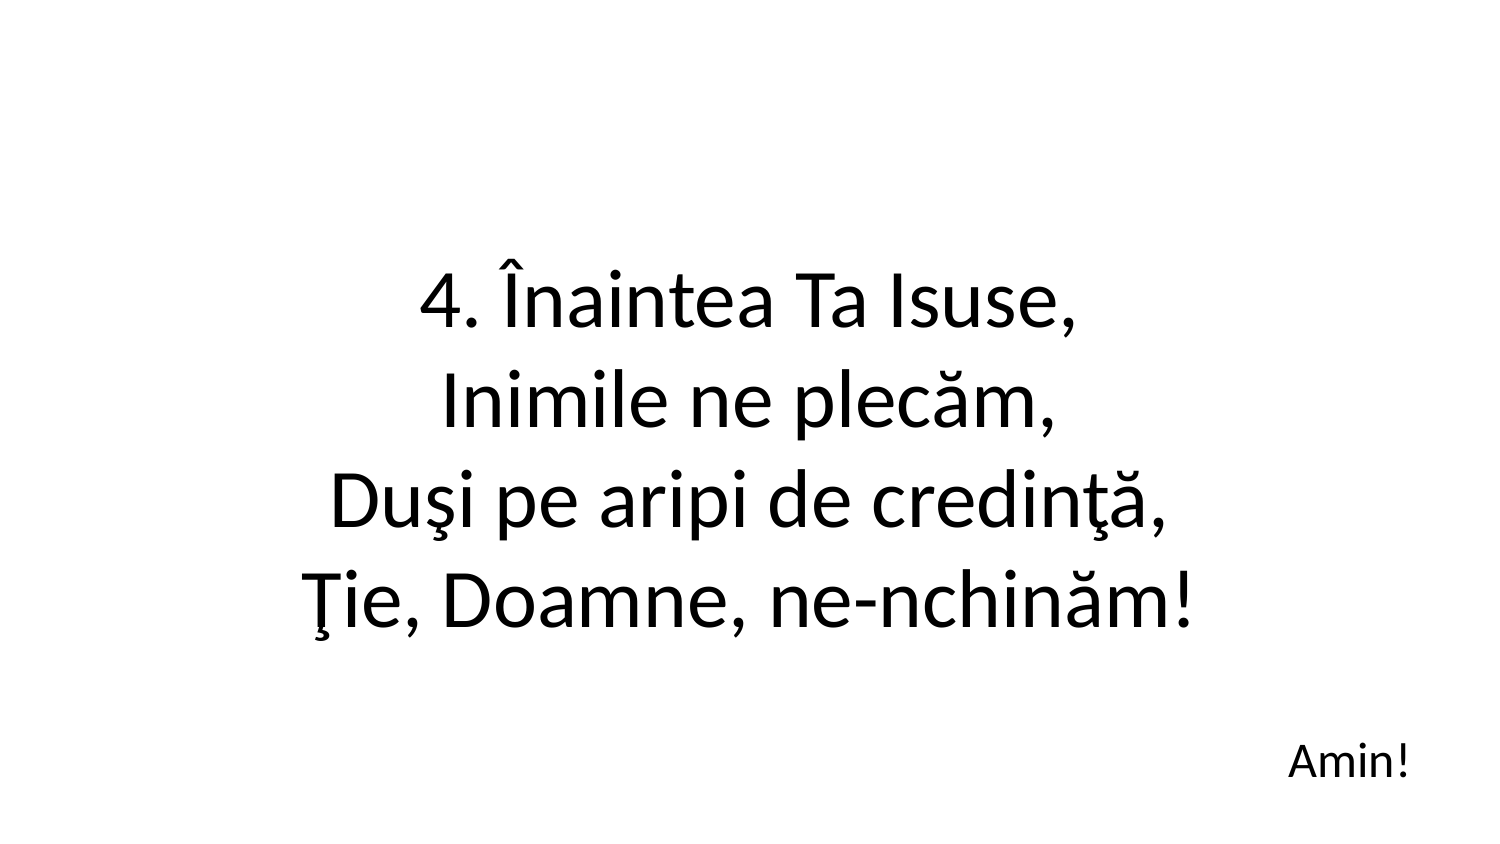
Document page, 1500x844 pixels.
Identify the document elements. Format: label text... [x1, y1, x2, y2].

text_box Amin! [1273, 674, 1427, 795]
text_box 4. Înaintea Ta Isuse, Inimile ne plecăm, Duşi pe aripi de credinţă, Ţie, Doamne, ne-nchinăm! [286, 192, 1214, 652]
